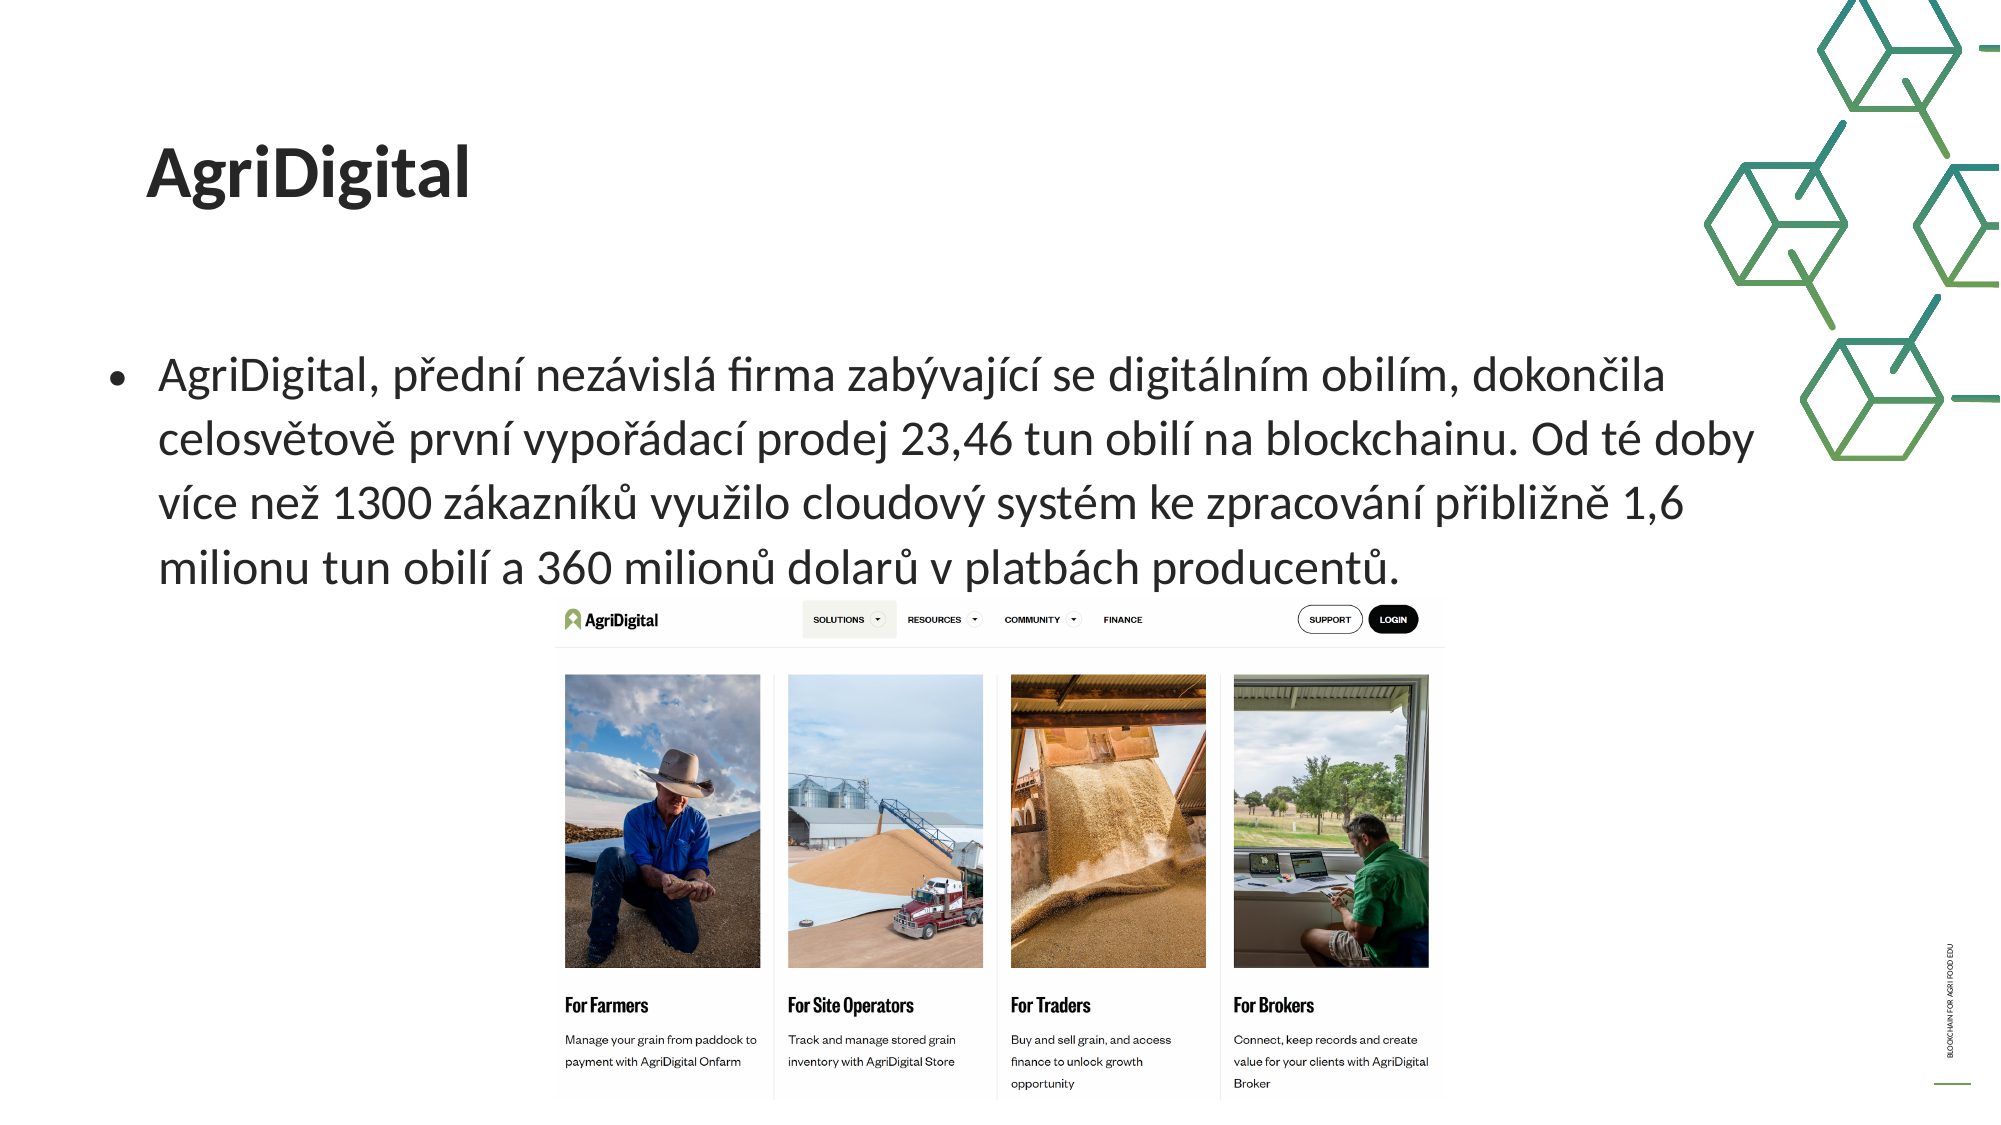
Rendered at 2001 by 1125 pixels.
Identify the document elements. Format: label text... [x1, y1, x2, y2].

list AgriDigital, přední nezávislá firma zabývající se digitálním obilím, dokončila celosvětově první vypořádací prodej 23,46 tun obilí na blockchainu. Od té doby více než 1300 zákazníků využilo cloudový systém ke zpracování přibližně 1,6 milionu tun obilí a 360 milionů dolarů v platbách producentů. [86, 329, 1825, 1100]
picture [554, 596, 1446, 1100]
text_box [1703, 0, 2000, 462]
list AgriDigital [130, 124, 1698, 337]
